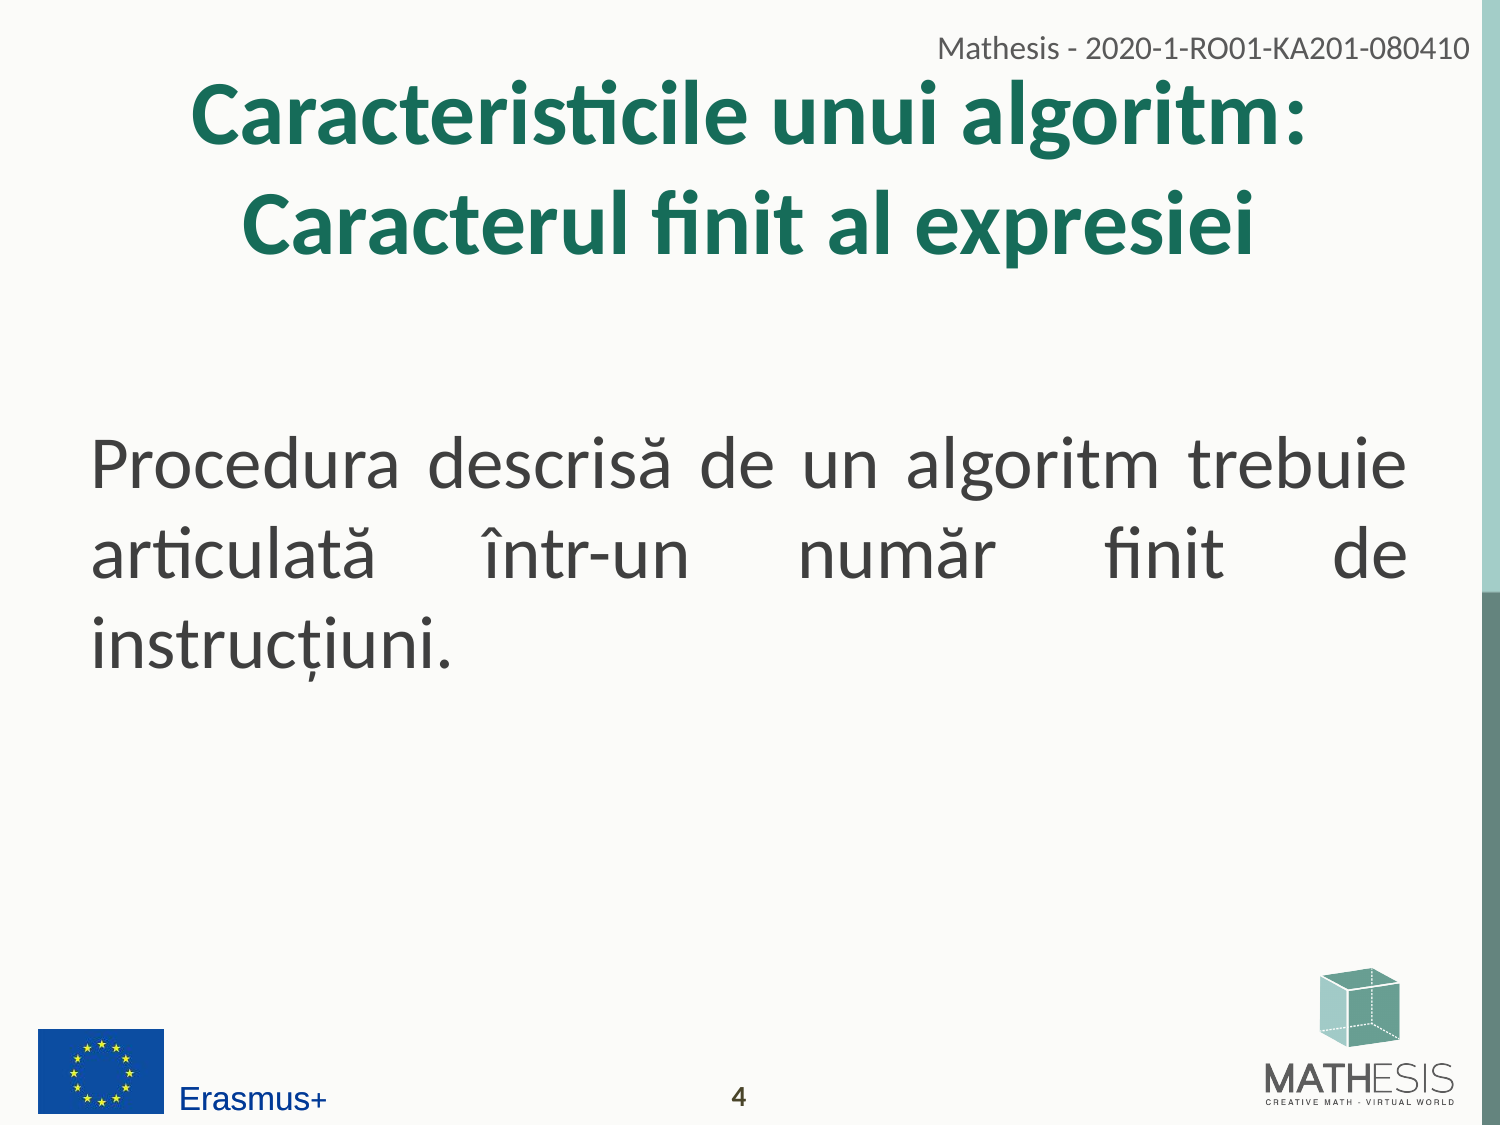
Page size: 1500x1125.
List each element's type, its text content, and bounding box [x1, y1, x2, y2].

list Procedura descrisă de un algoritm trebuie articulată într-un număr finit de instrucțiuni. [75, 406, 1425, 1005]
picture [38, 1029, 164, 1114]
title Caracteristicile unui algoritm: Caracterul finit al expresiei [75, 45, 1425, 233]
